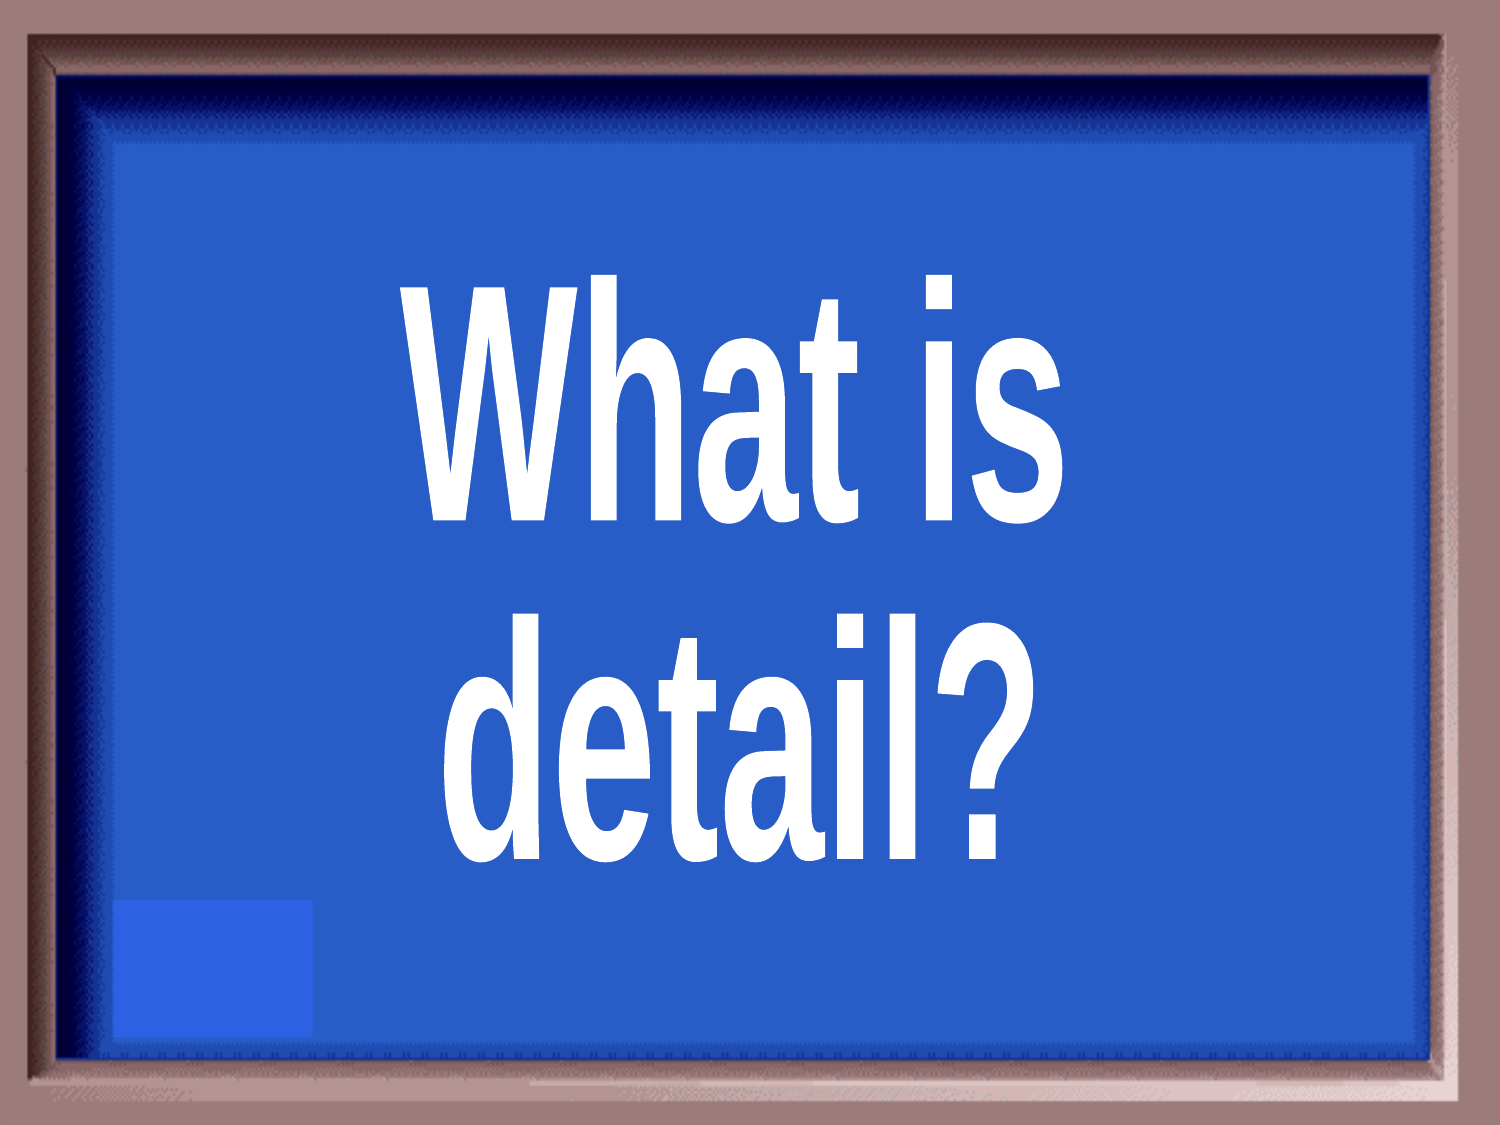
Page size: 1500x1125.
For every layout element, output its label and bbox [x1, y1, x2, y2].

picture [0, 0, 1500, 1125]
text_box [112, 899, 313, 1038]
